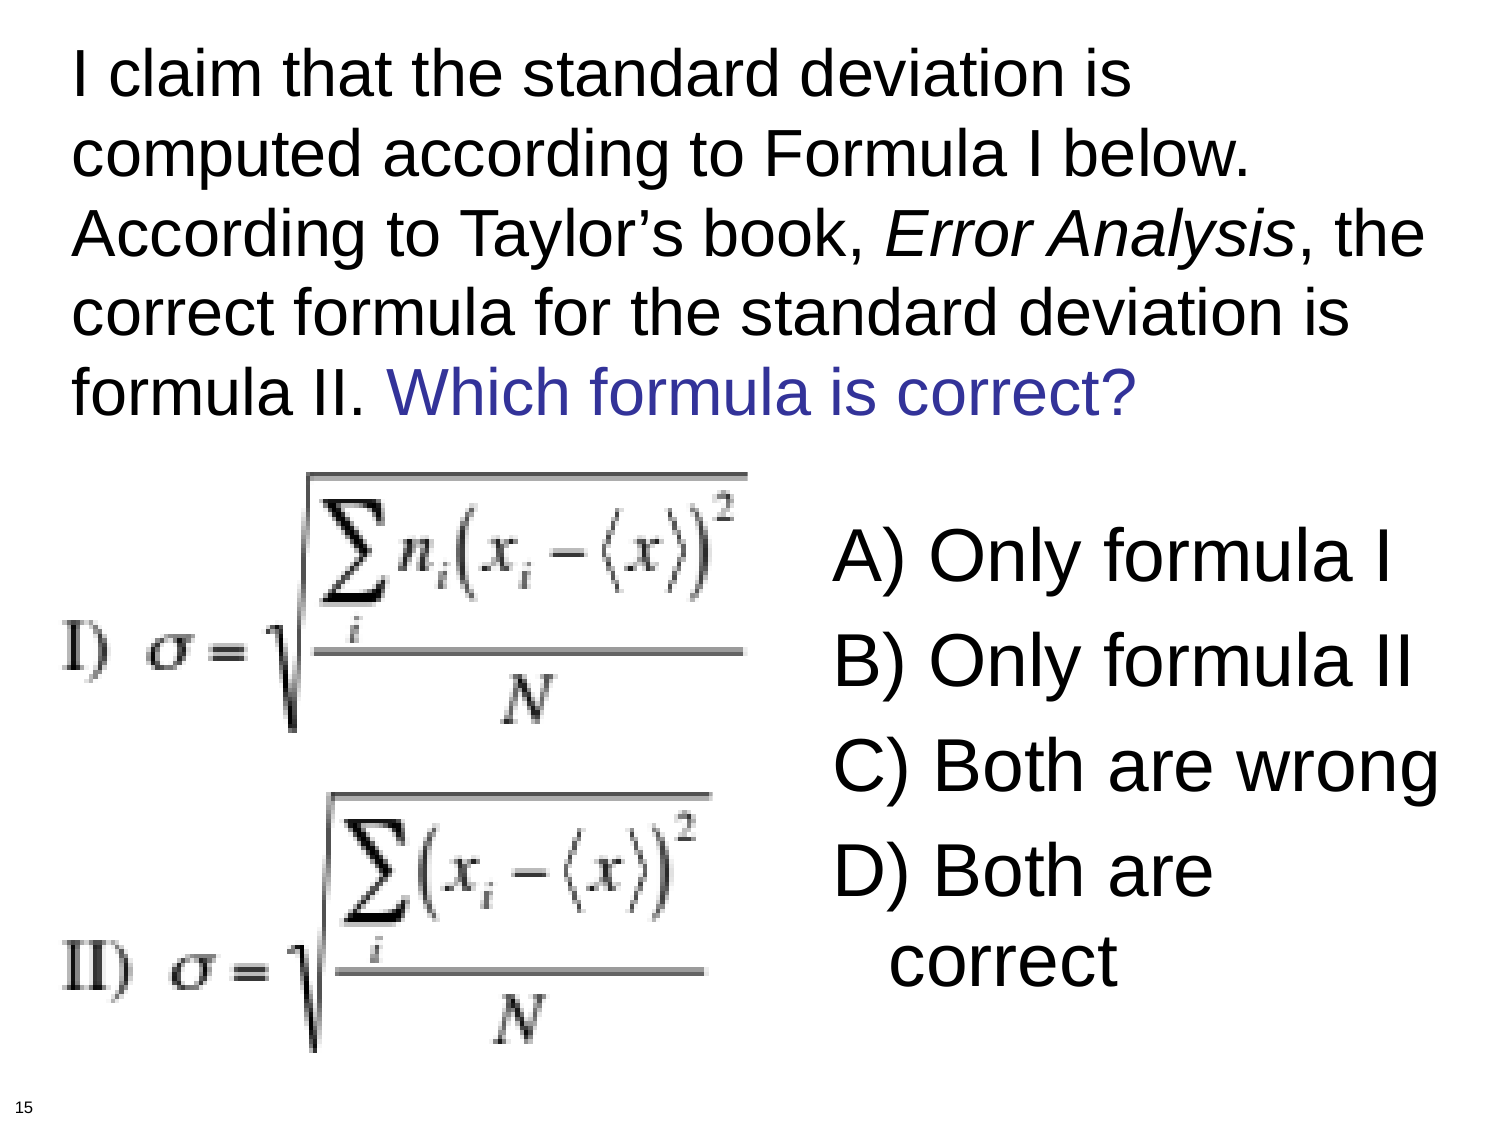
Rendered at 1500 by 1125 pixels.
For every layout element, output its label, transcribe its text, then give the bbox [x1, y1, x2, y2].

title I claim that the standard deviation is computed according to Formula I below. According to Taylor’s book, Error Analysis, the correct formula for the standard deviation is formula II. Which formula is correct? [56, 21, 1442, 437]
text_box 15 [0, 1089, 50, 1125]
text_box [54, 468, 748, 738]
list A) Only formula I B) Only formula II C) Both are wrong D) Both are correct [817, 499, 1477, 976]
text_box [54, 788, 713, 1058]
